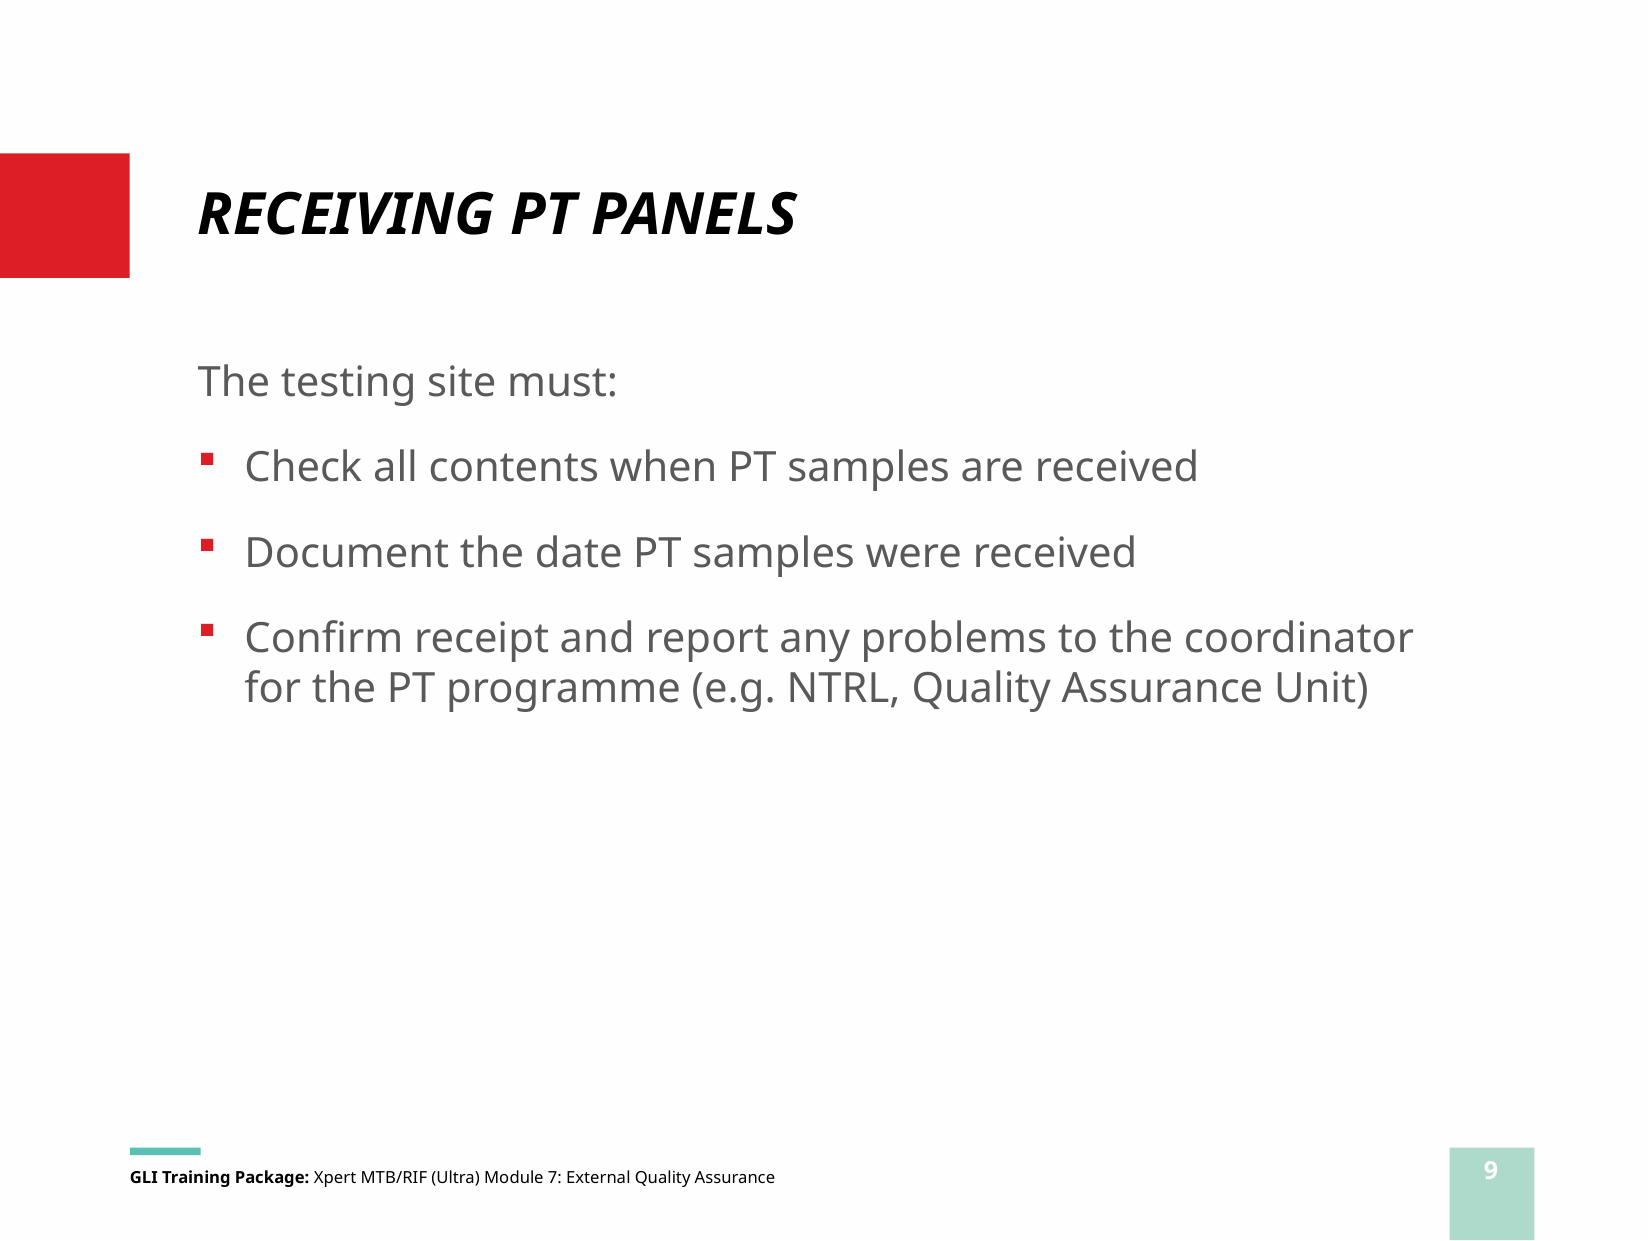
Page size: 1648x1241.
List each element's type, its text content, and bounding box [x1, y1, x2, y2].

list The testing site must: Check all contents when PT samples are received Document the date PT samples were received Confirm receipt and report any problems to the coordinator for the PT programme (e.g. NTRL, Quality Assurance Unit) [197, 354, 1450, 1001]
title RECEIVING PT PANELS [197, 153, 1450, 278]
